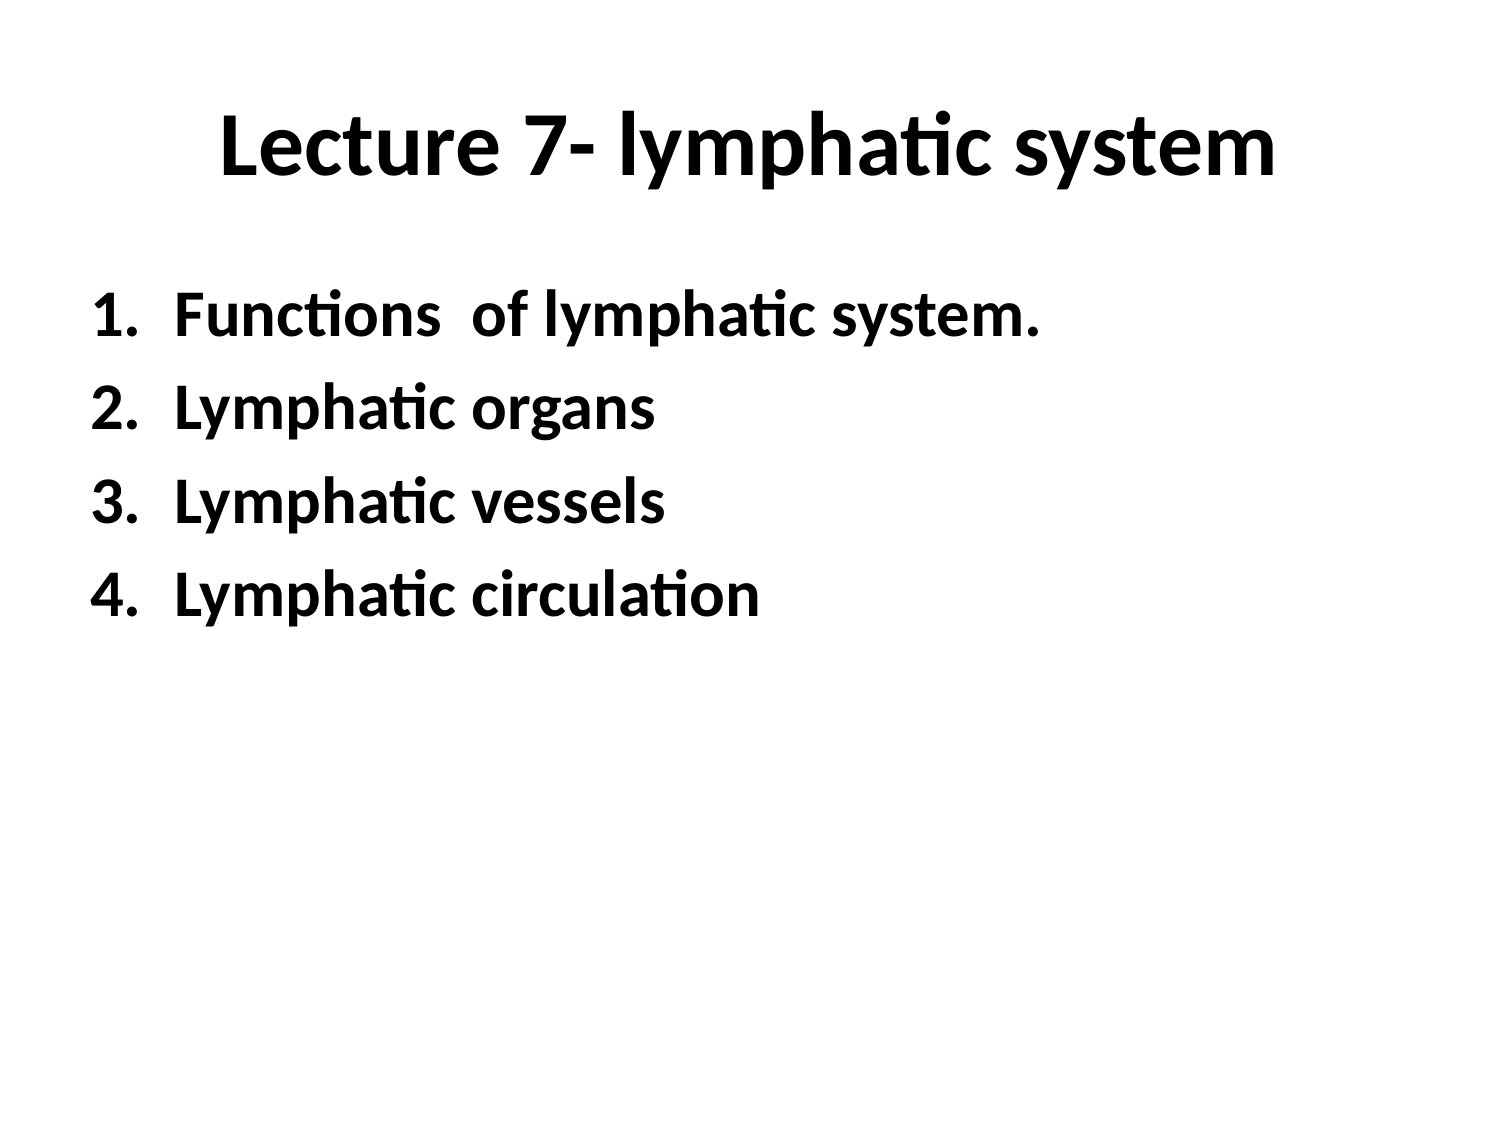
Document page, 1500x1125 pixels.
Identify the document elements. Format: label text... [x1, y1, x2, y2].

list Functions of lymphatic system. Lymphatic organs Lymphatic vessels Lymphatic circulation [75, 262, 1425, 1005]
title Lecture 7- lymphatic system [75, 45, 1425, 233]
